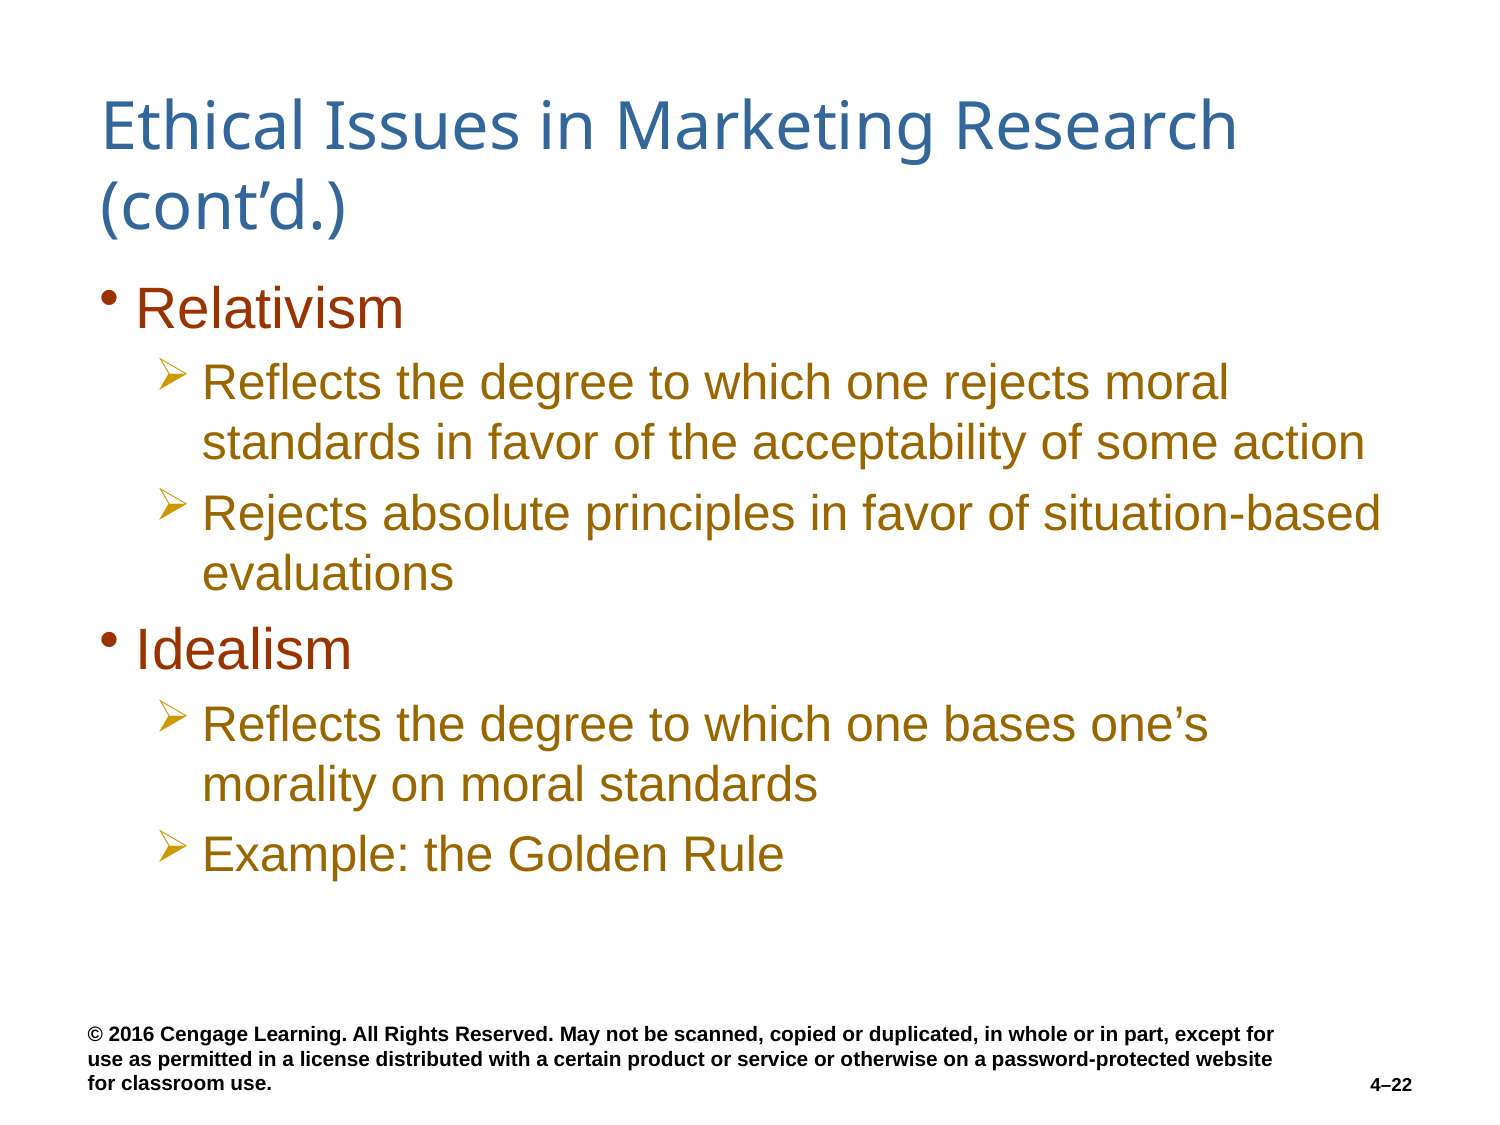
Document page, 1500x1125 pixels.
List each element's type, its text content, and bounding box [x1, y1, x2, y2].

slide_number 4–22 [1050, 1042, 1413, 1103]
title Ethical Issues in Marketing Research (cont’d.) [85, 75, 1411, 171]
list Relativism Reflects the degree to which one rejects moral standards in favor of the acceptability of some action Rejects absolute principles in favor of situation-based evaluations Idealism Reflects the degree to which one bases one’s morality on moral standards Example: the Golden Rule [84, 262, 1414, 1013]
footer © 2016 Cengage Learning. All Rights Reserved. May not be scanned, copied or duplicated, in whole or in part, except for use as permitted in a license distributed with a certain product or service or otherwise on a password-protected website for classroom use. [87, 1057, 1050, 1103]
